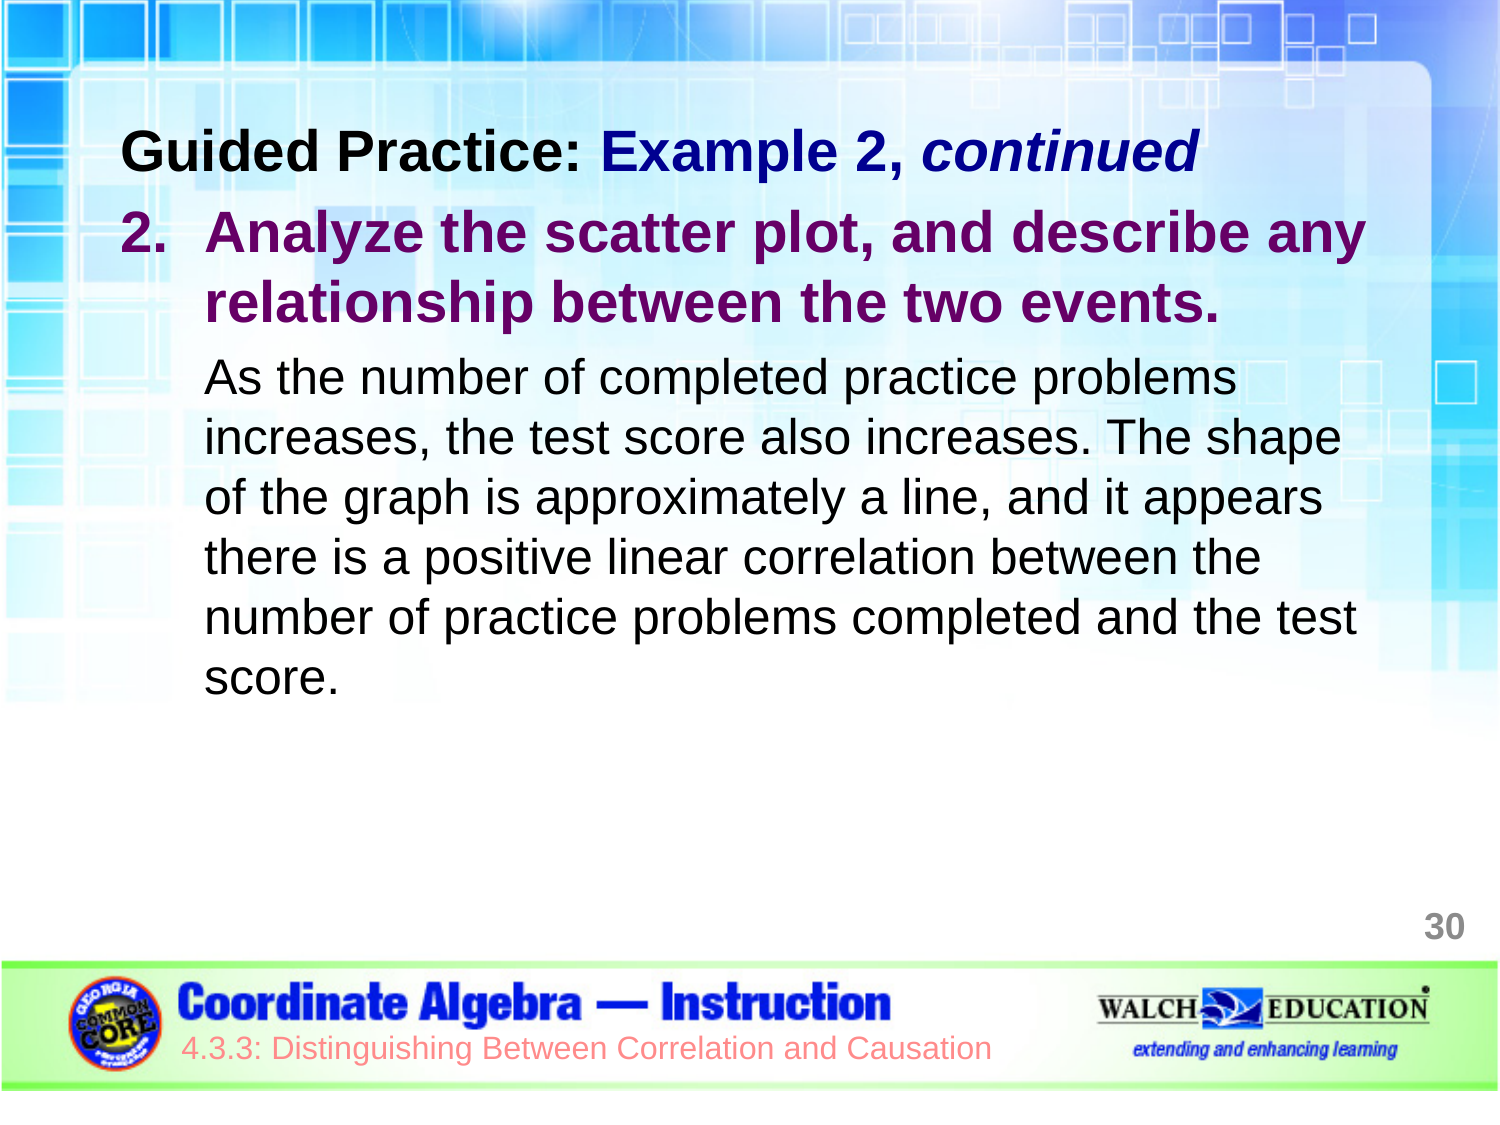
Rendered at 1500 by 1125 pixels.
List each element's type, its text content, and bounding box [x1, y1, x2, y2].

picture [1, 0, 1500, 1091]
footer 4.3.3: Distinguishing Between Correlation and Causation [166, 1024, 1080, 1069]
slide_number 30 [1361, 901, 1481, 949]
subtitle Guided Practice: Example 2, continued Analyze the scatter plot, and describe any relationship between the two events. As the number of completed practice problems increases, the test score also increases. The shape of the graph is approximately a line, and it appears there is a positive linear correlation between the number of practice problems completed and the test score. [105, 105, 1395, 925]
